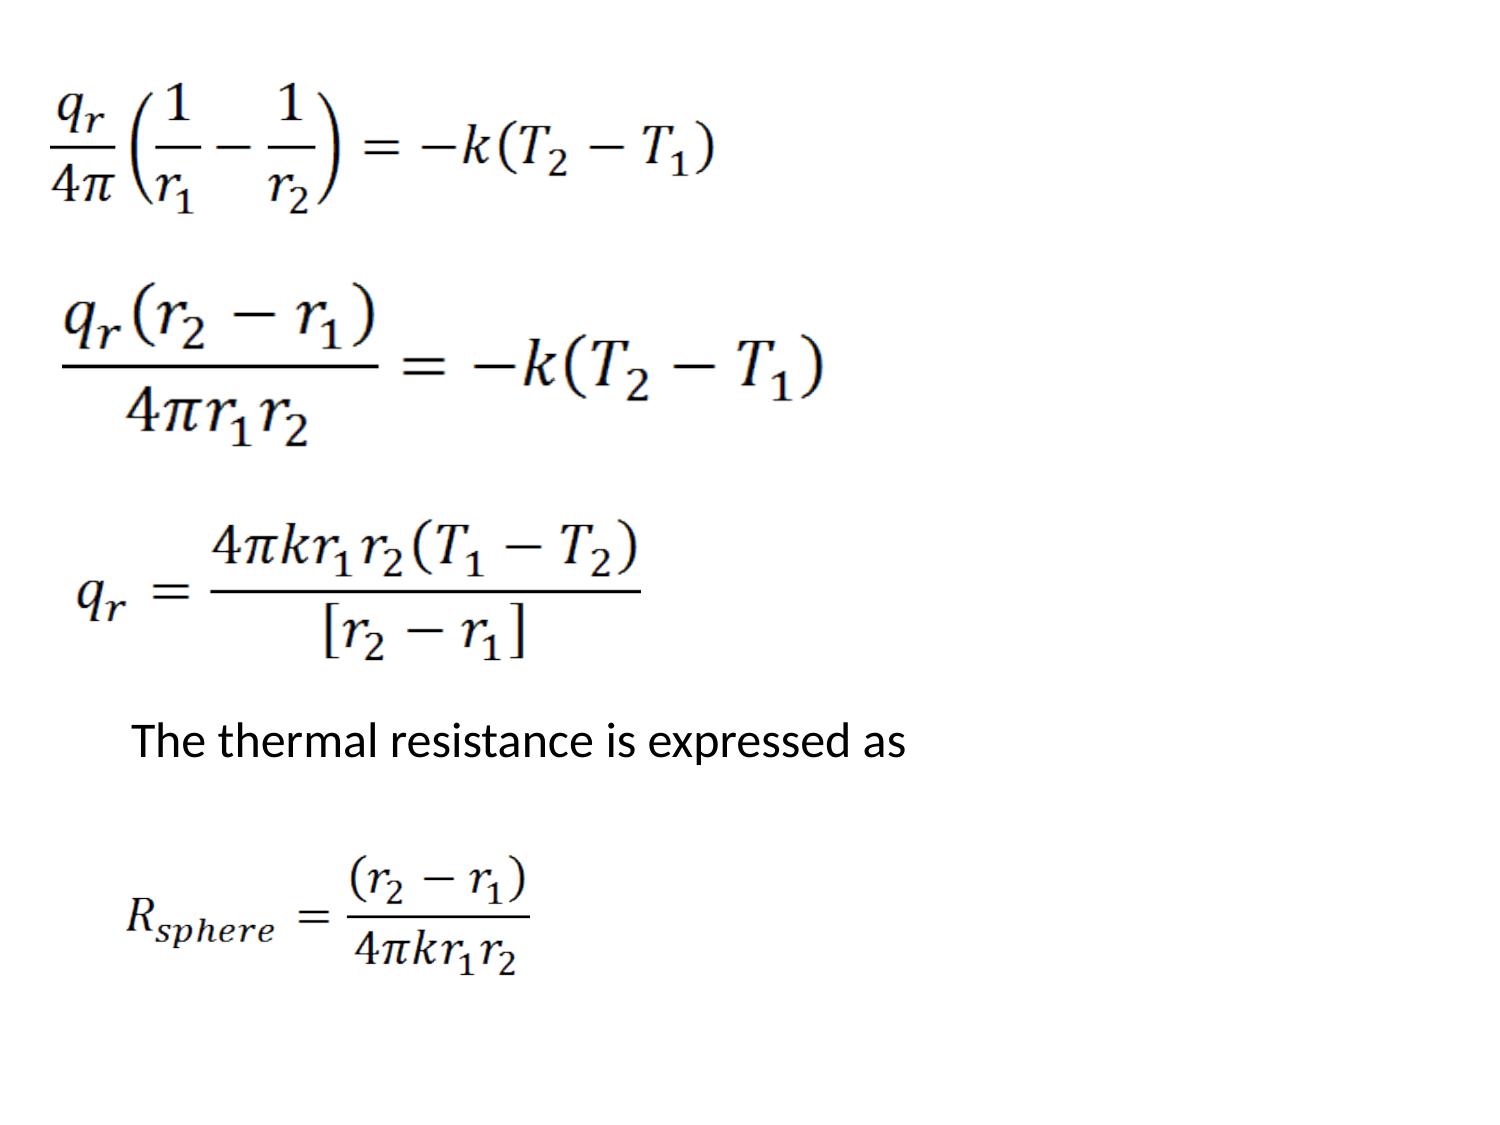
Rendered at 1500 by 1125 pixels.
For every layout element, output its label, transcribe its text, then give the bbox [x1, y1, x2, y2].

picture [74, 512, 641, 673]
picture [49, 74, 719, 226]
picture [124, 849, 530, 985]
text_box The thermal resistance is expressed as [116, 699, 922, 775]
picture [62, 274, 828, 460]
